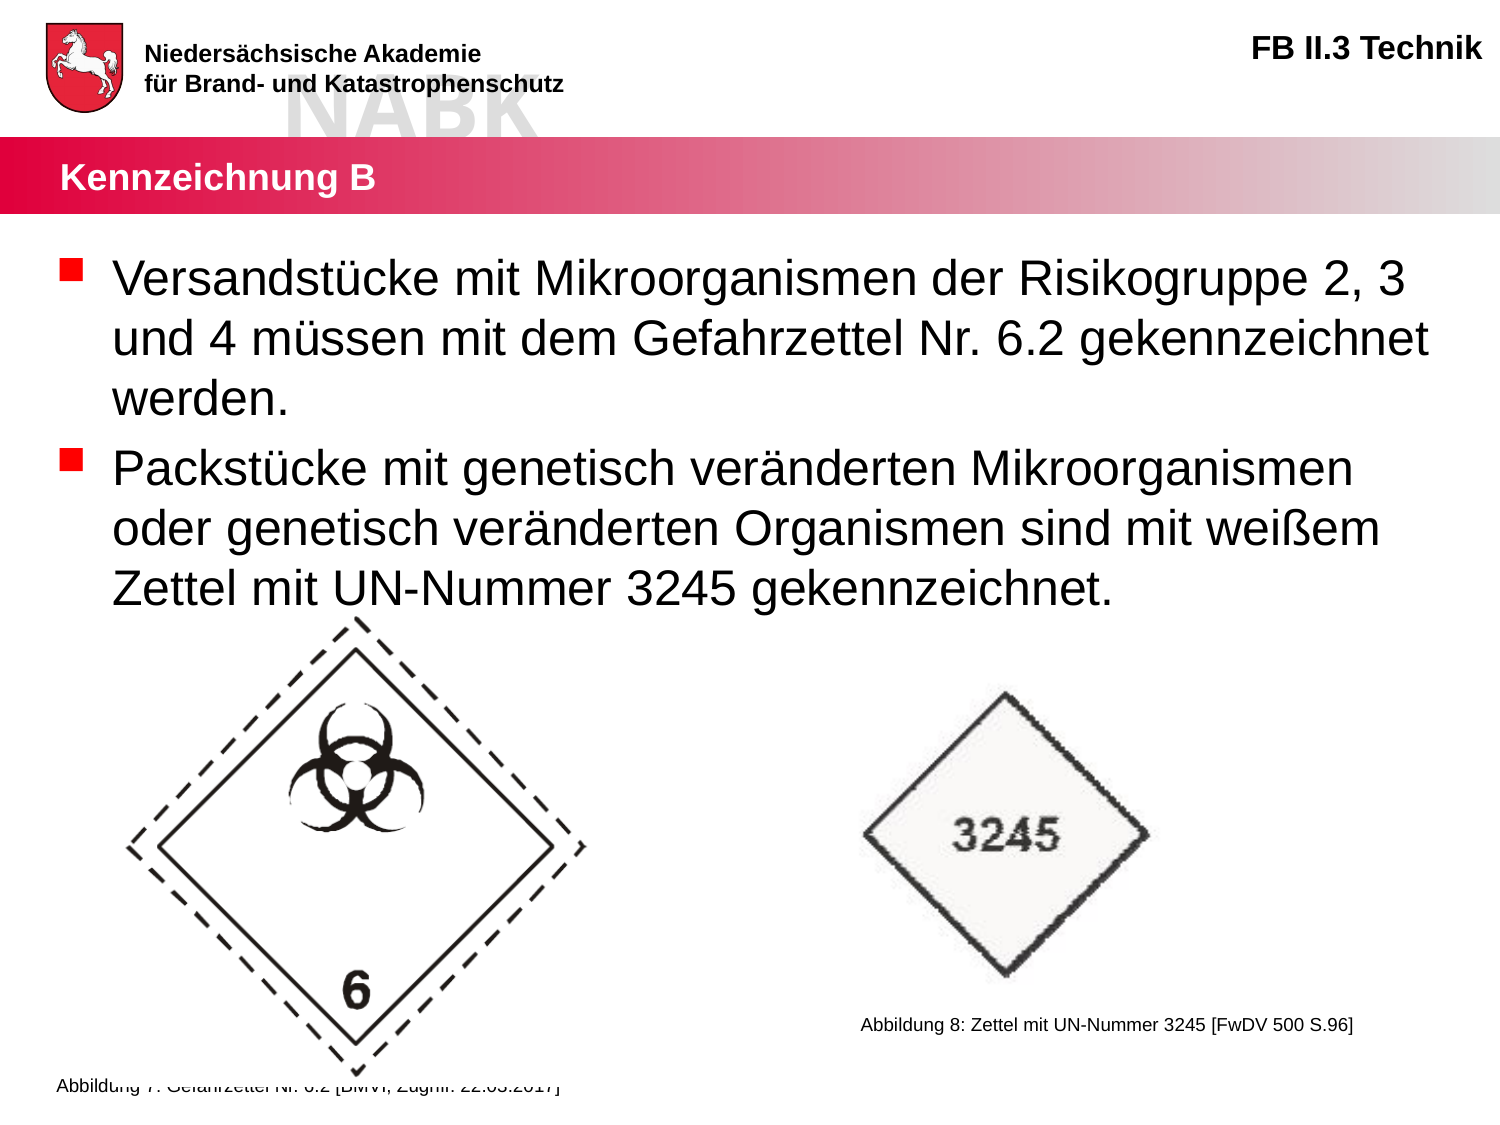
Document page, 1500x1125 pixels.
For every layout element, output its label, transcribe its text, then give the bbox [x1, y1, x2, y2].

picture [112, 609, 599, 1087]
picture [844, 668, 1182, 1006]
list Versandstücke mit Mikroorganismen der Risikogruppe 2, 3 und 4 müssen mit dem Gefahrzettel Nr. 6.2 gekennzeichnet werden. Packstücke mit genetisch veränderten Mikroorganismen oder genetisch veränderten Organismen sind mit weißem Zettel mit UN-Nummer 3245 gekennzeichnet. Abbildung 7: Gefahrzettel Nr. 6.2 [BMVI, Zugriff: 22.03.2017] [41, 237, 1459, 1006]
picture [45, 22, 124, 114]
text_box Abbildung 8: Zettel mit UN-Nummer 3245 [FwDV 500 S.96] [845, 1005, 1369, 1043]
